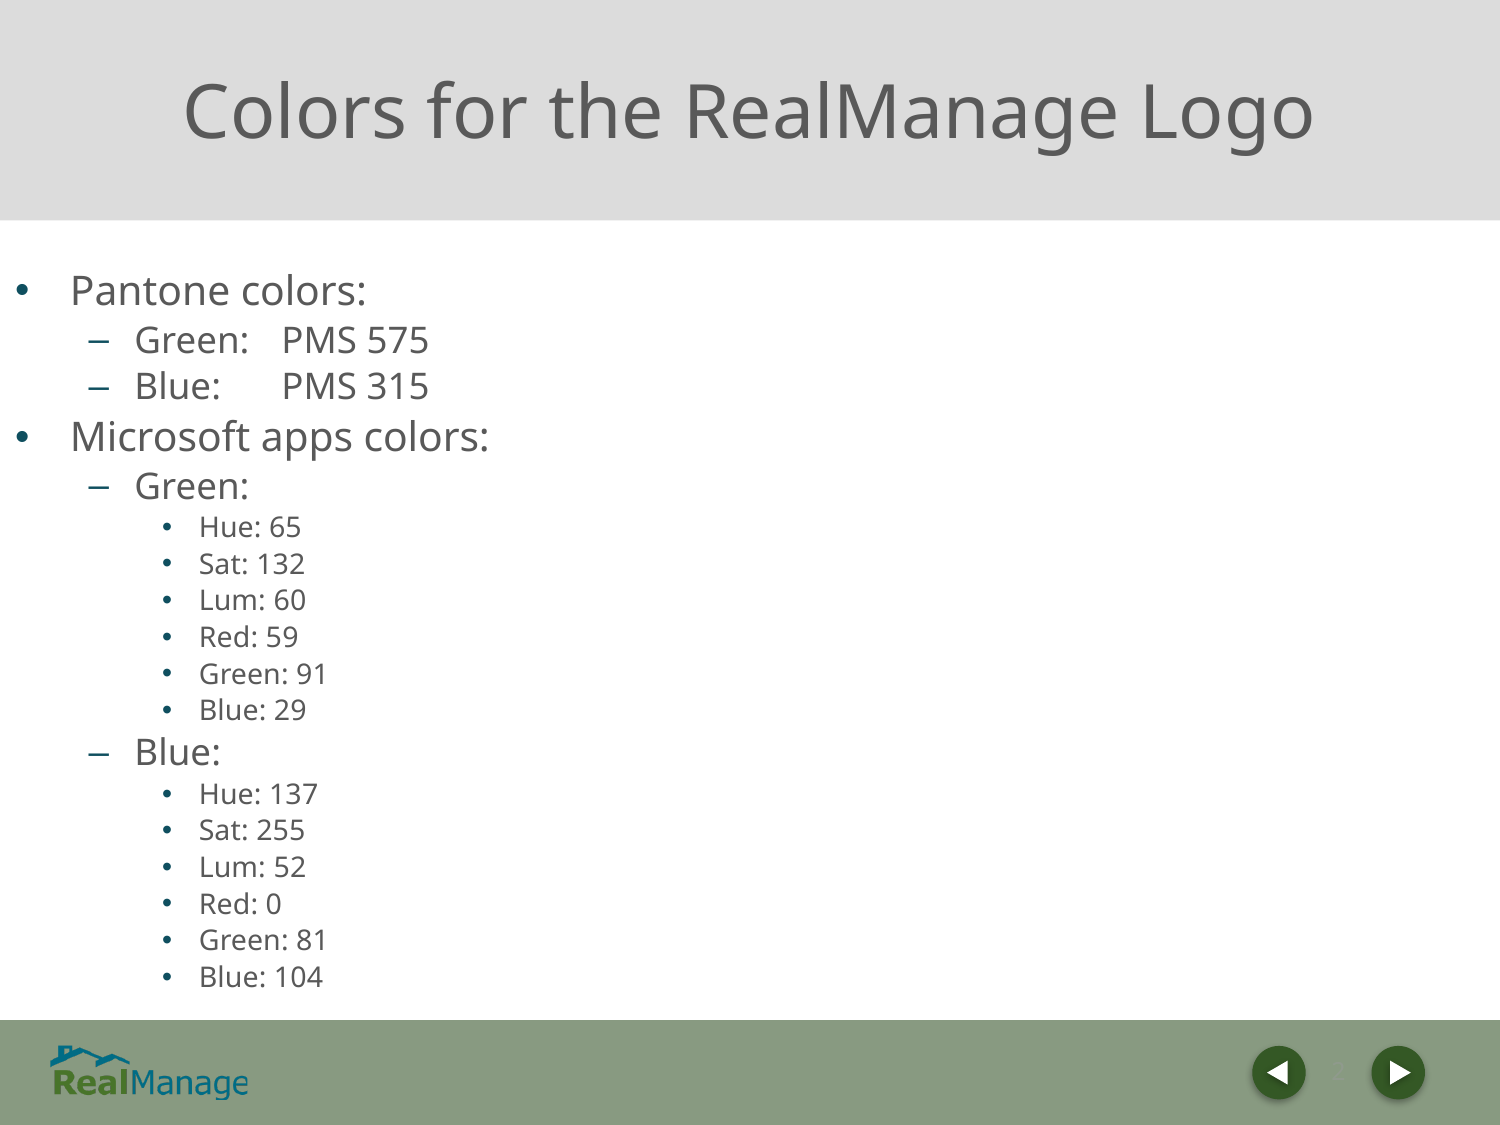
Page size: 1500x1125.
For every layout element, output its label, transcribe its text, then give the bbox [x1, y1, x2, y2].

title Colors for the RealManage Logo [75, 14, 1425, 203]
slide_number 2 [1278, 1042, 1399, 1103]
text_box [74, 1084, 1425, 1125]
list Pantone colors: Green: PMS 575 Blue: PMS 315 Microsoft apps colors: Green: Hue: 65 Sat: 132 Lum: 60 Red: 59 Green: 91 Blue: 29 Blue: Hue: 137 Sat: 255 Lum: 52 Red: 0 Green: 81 Blue: 104 [0, 262, 1350, 1005]
